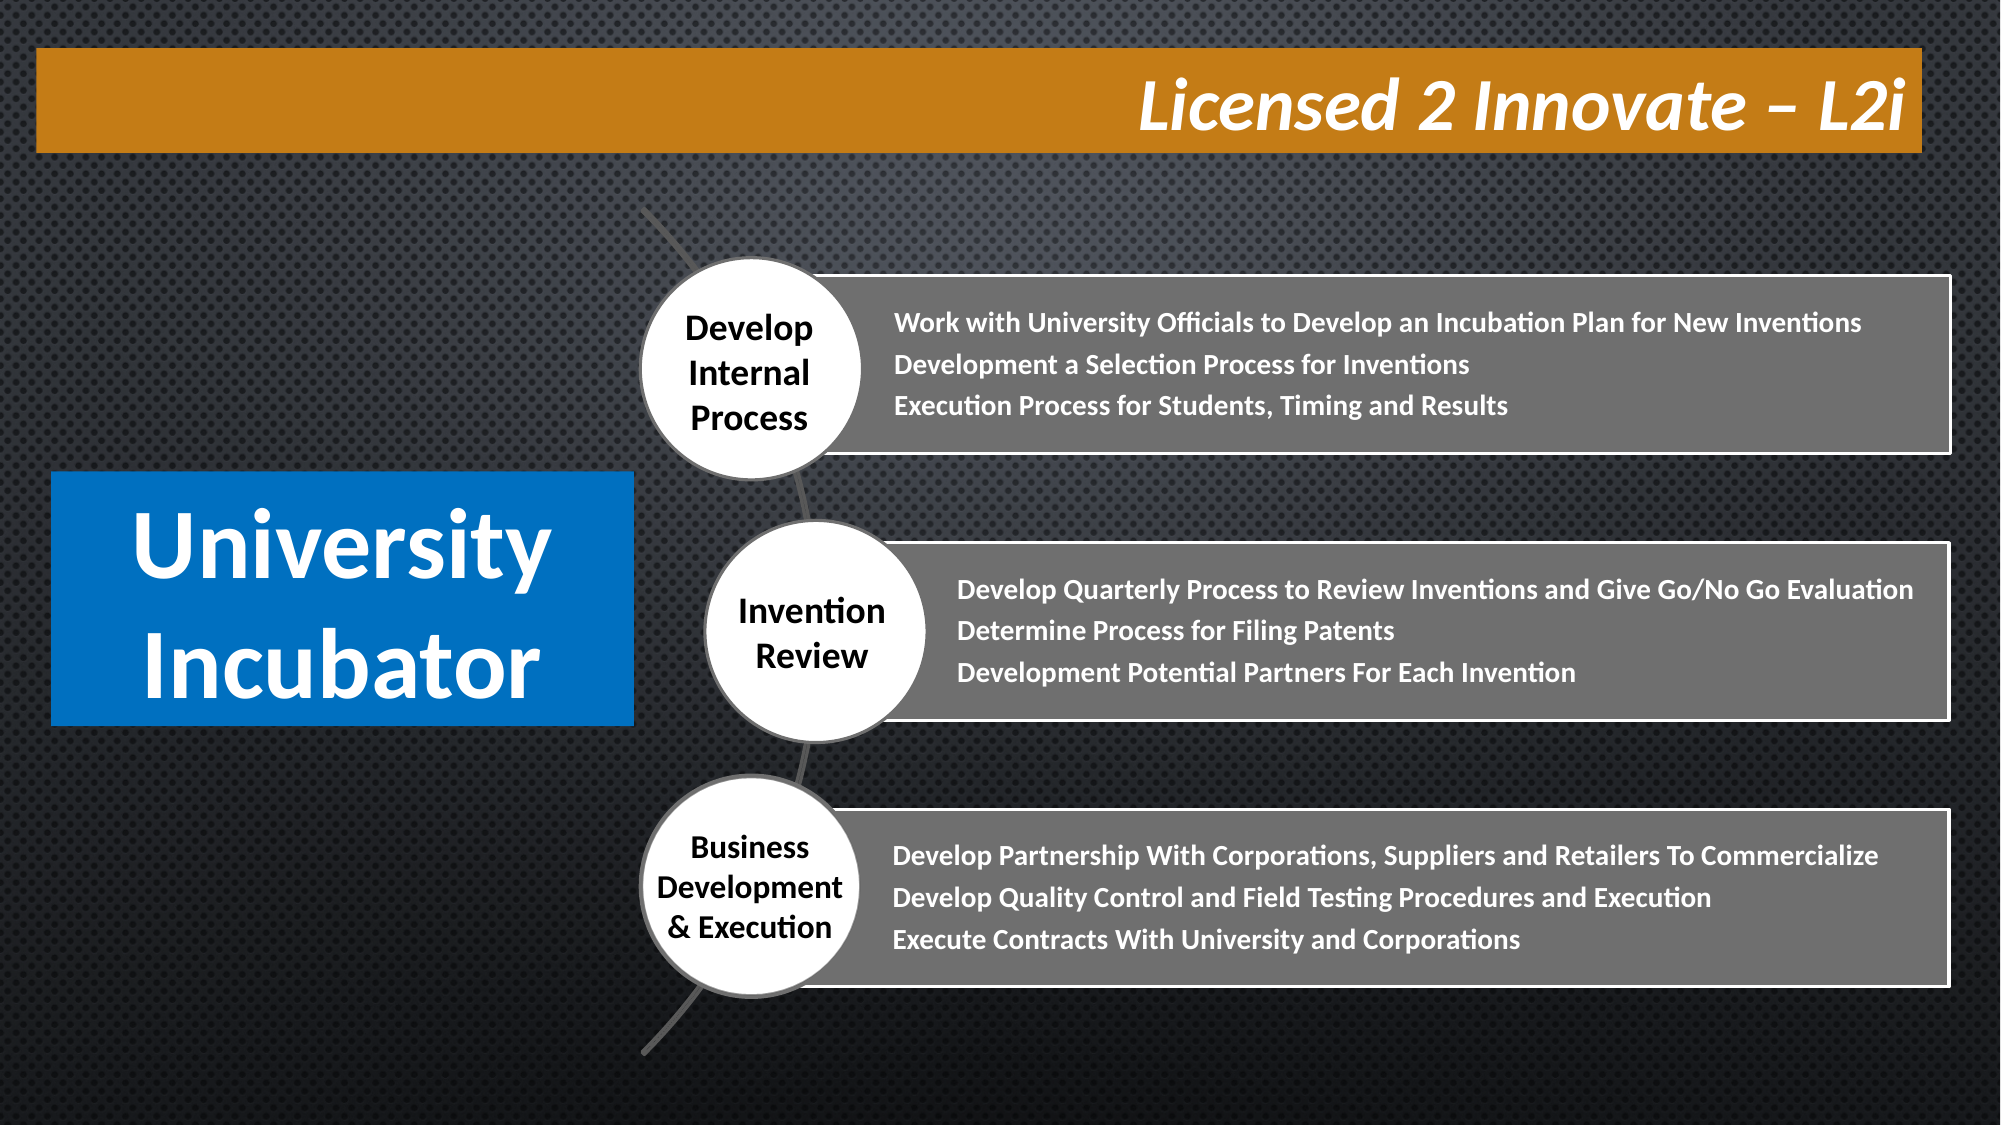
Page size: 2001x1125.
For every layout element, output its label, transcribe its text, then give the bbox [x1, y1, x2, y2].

text_box University Incubator [51, 471, 627, 727]
text_box Licensed 2 Innovate – L2i [36, 48, 1922, 153]
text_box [627, 186, 1962, 1077]
